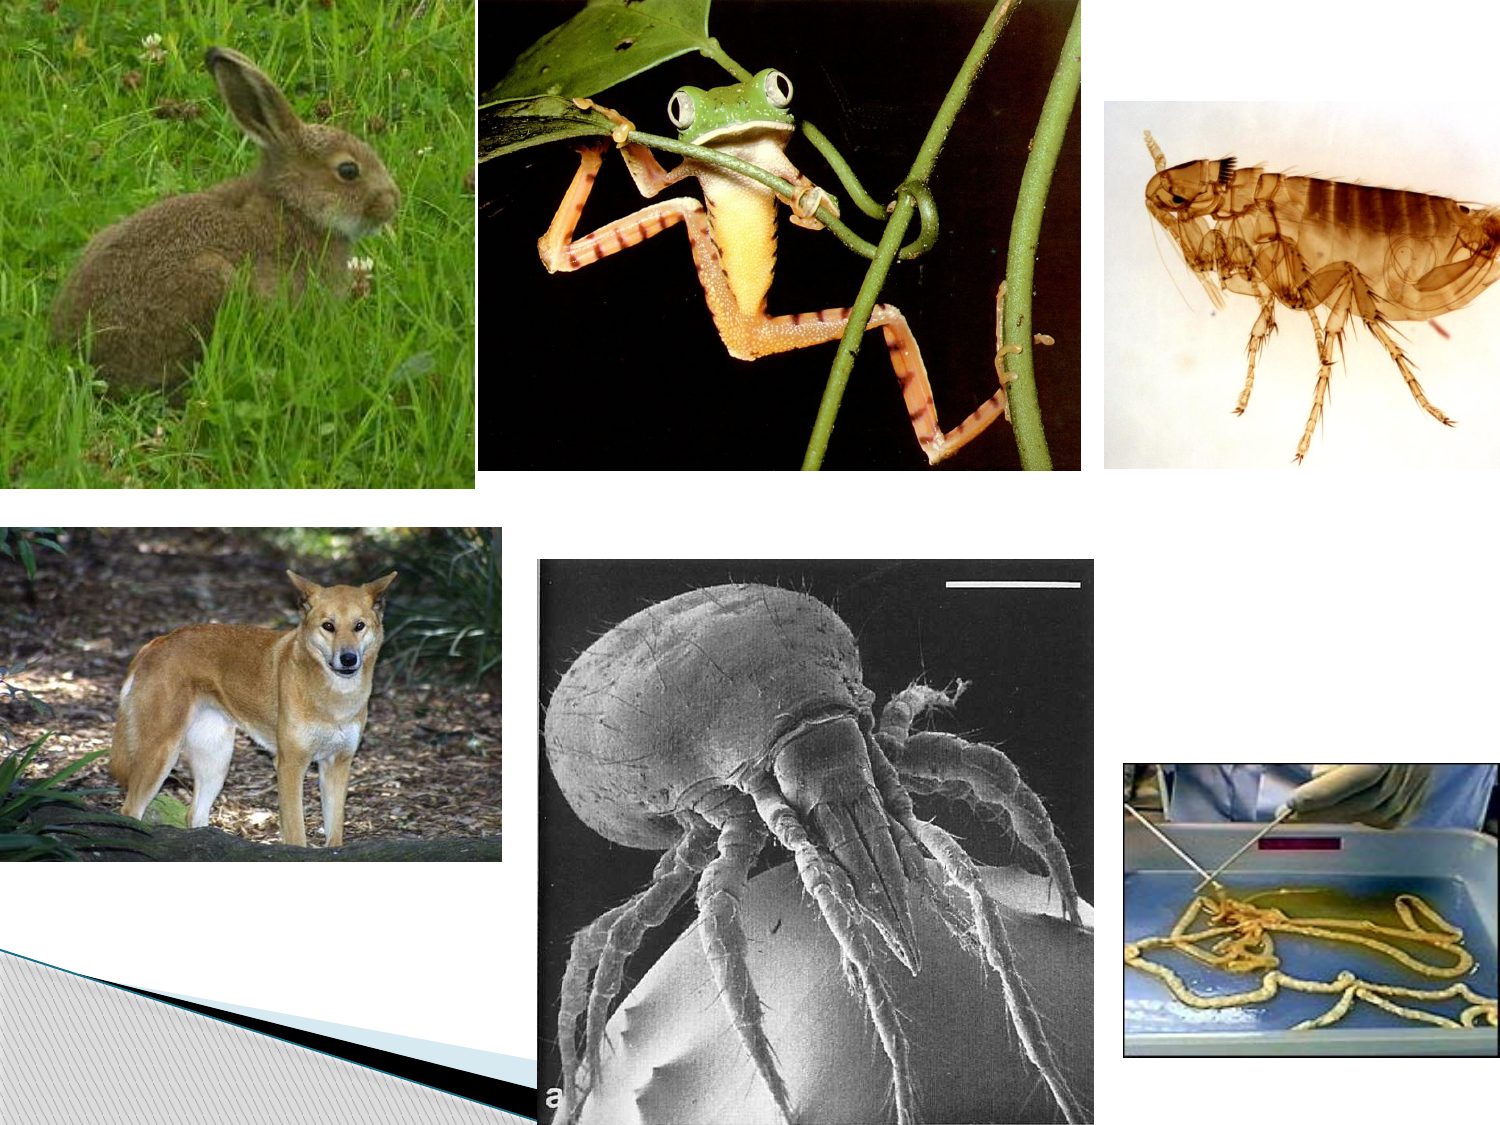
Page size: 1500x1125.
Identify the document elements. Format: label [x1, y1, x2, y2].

picture [0, 526, 502, 863]
picture [478, 0, 1082, 472]
picture [537, 559, 1094, 1125]
picture [1104, 101, 1500, 469]
picture [0, 0, 476, 490]
picture [1123, 762, 1500, 1059]
